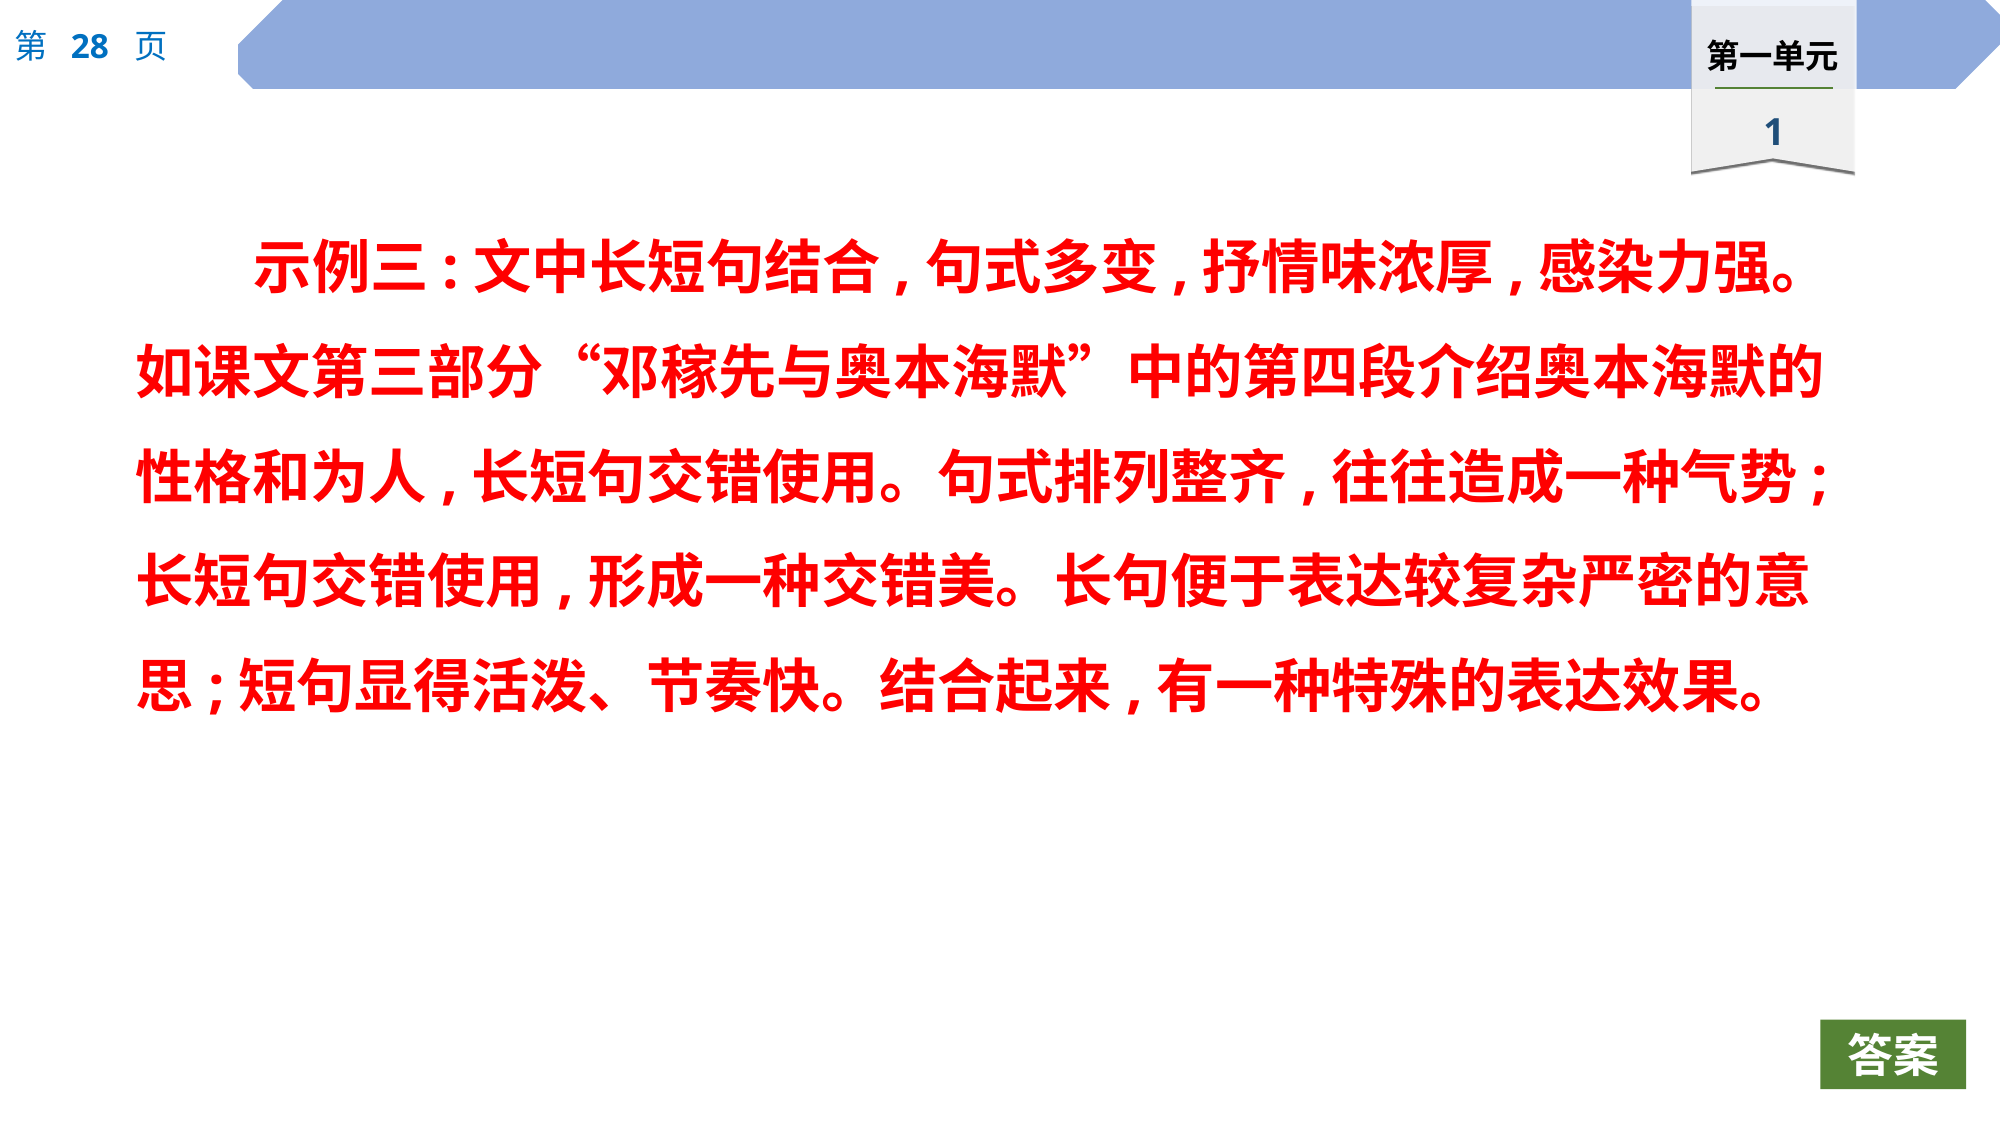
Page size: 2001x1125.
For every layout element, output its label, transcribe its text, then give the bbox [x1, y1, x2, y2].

text_box 答案 [1820, 1019, 1967, 1090]
list 示例三:文中长短句结合,句式多变,抒情味浓厚,感染力强。如课文第三部分“邓稼先与奥本海默”中的第四段介绍奥本海默的性格和为人,长短句交错使用。句式排列整齐,往往造成一种气势;长短句交错使用,形成一种交错美。长句便于表达较复杂严密的意思;短句显得活泼、节奏快。结合起来,有一种特殊的表达效果。 [121, 187, 1879, 329]
